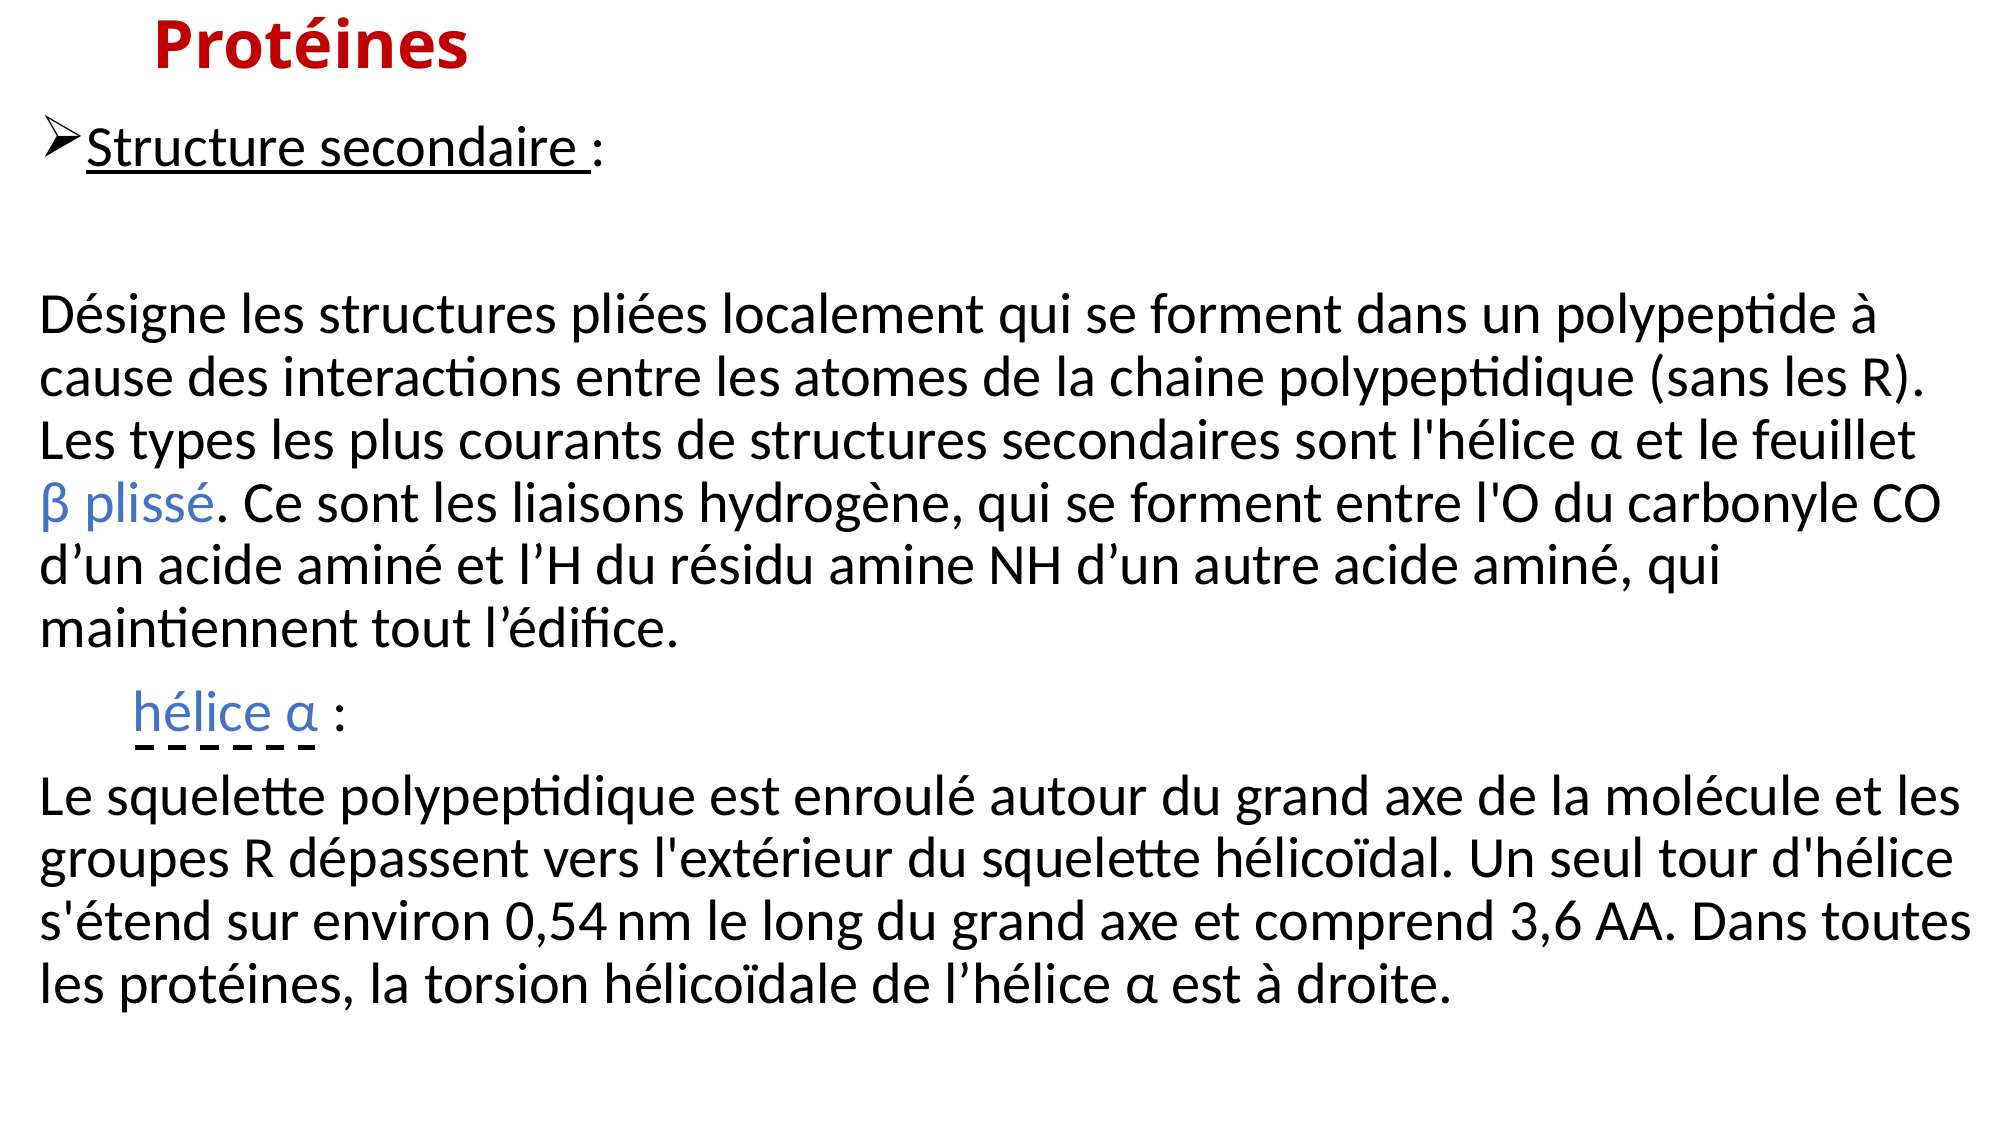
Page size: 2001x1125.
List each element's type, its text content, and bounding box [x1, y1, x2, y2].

list Structure secondaire : Désigne les structures pliées localement qui se forment dans un polypeptide à cause des interactions entre les atomes de la chaine polypeptidique (sans les R). Les types les plus courants de structures secondaires sont l'hélice α et le feuillet β plissé. Ce sont les liaisons hydrogène, qui se forment entre l'O du carbonyle CO d’un acide aminé et l’H du résidu amine NH d’un autre acide aminé, qui maintiennent tout l’édifice. hélice α : Le squelette polypeptidique est enroulé autour du grand axe de la molécule et les groupes R dépassent vers l'extérieur du squelette hélicoïdal. Un seul tour d'hélice s'étend sur environ 0,54 nm le long du grand axe et comprend 3,6 AA. Dans toutes les protéines, la torsion hélicoïdale de l’hélice α est à droite. [24, 108, 2000, 1125]
text_box Protéines [137, 0, 1863, 95]
